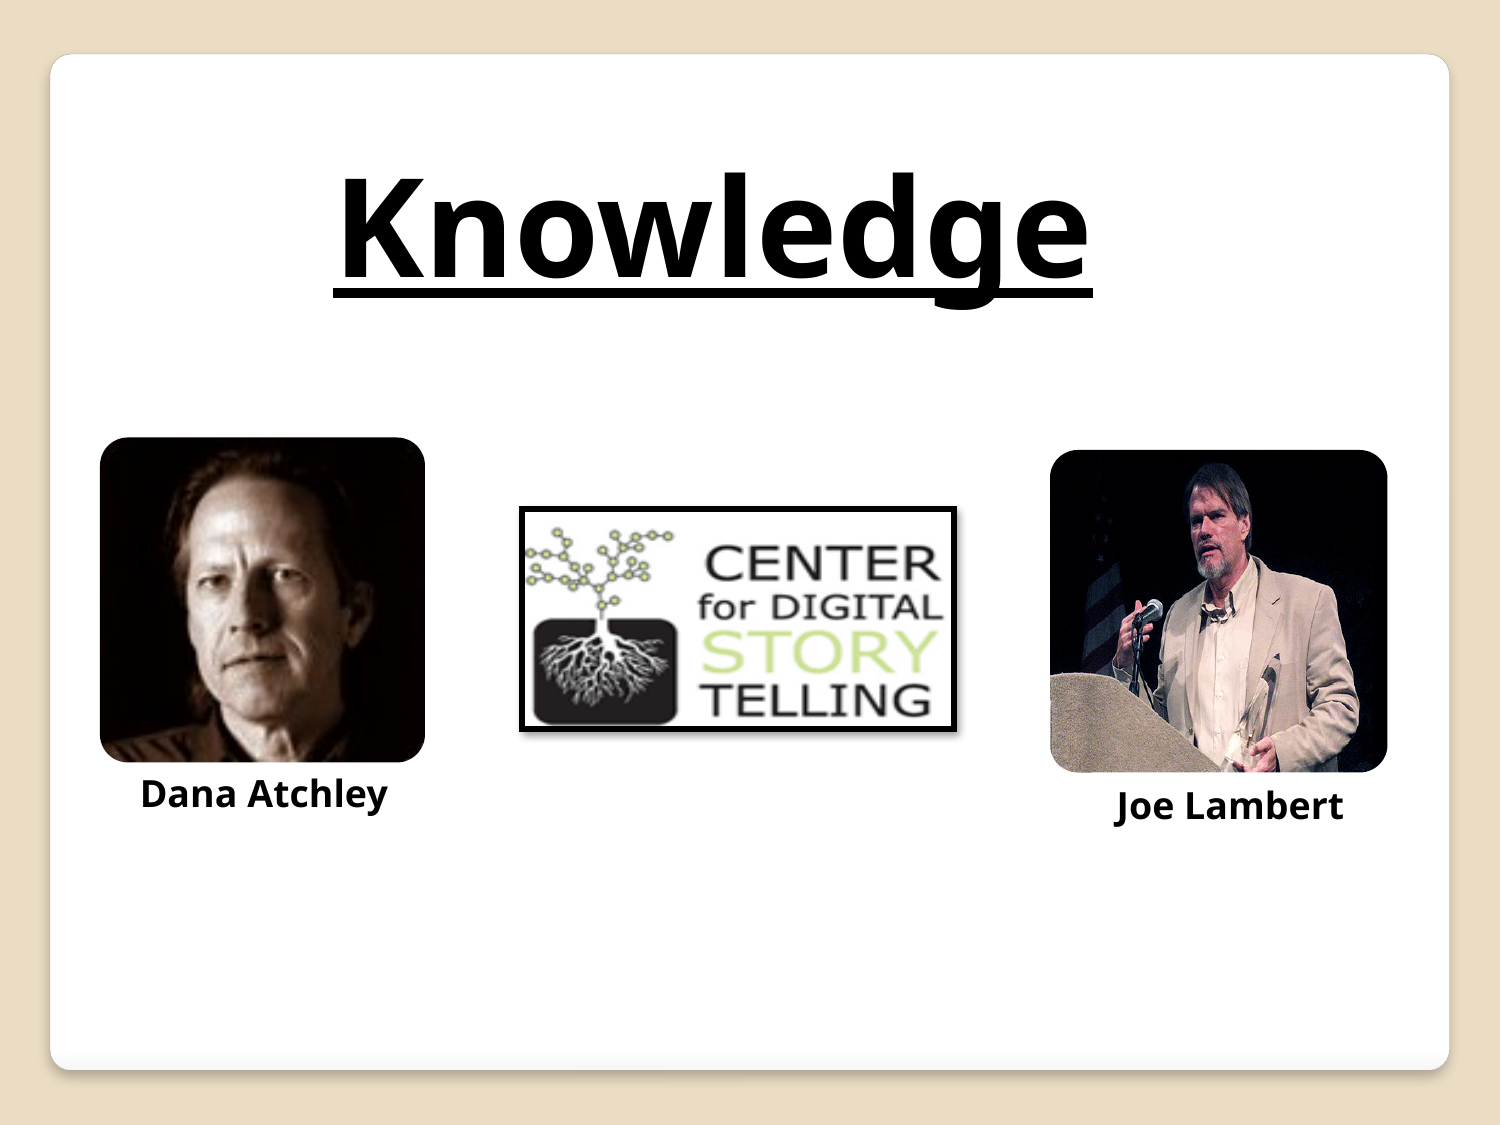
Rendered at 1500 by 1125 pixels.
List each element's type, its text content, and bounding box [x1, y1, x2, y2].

title Knowledge [225, 125, 1238, 313]
text_box Joe Lambert [937, 774, 1475, 835]
picture [1049, 449, 1388, 773]
picture [99, 437, 426, 763]
text_box Dana Atchley [0, 762, 538, 823]
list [524, 512, 951, 727]
